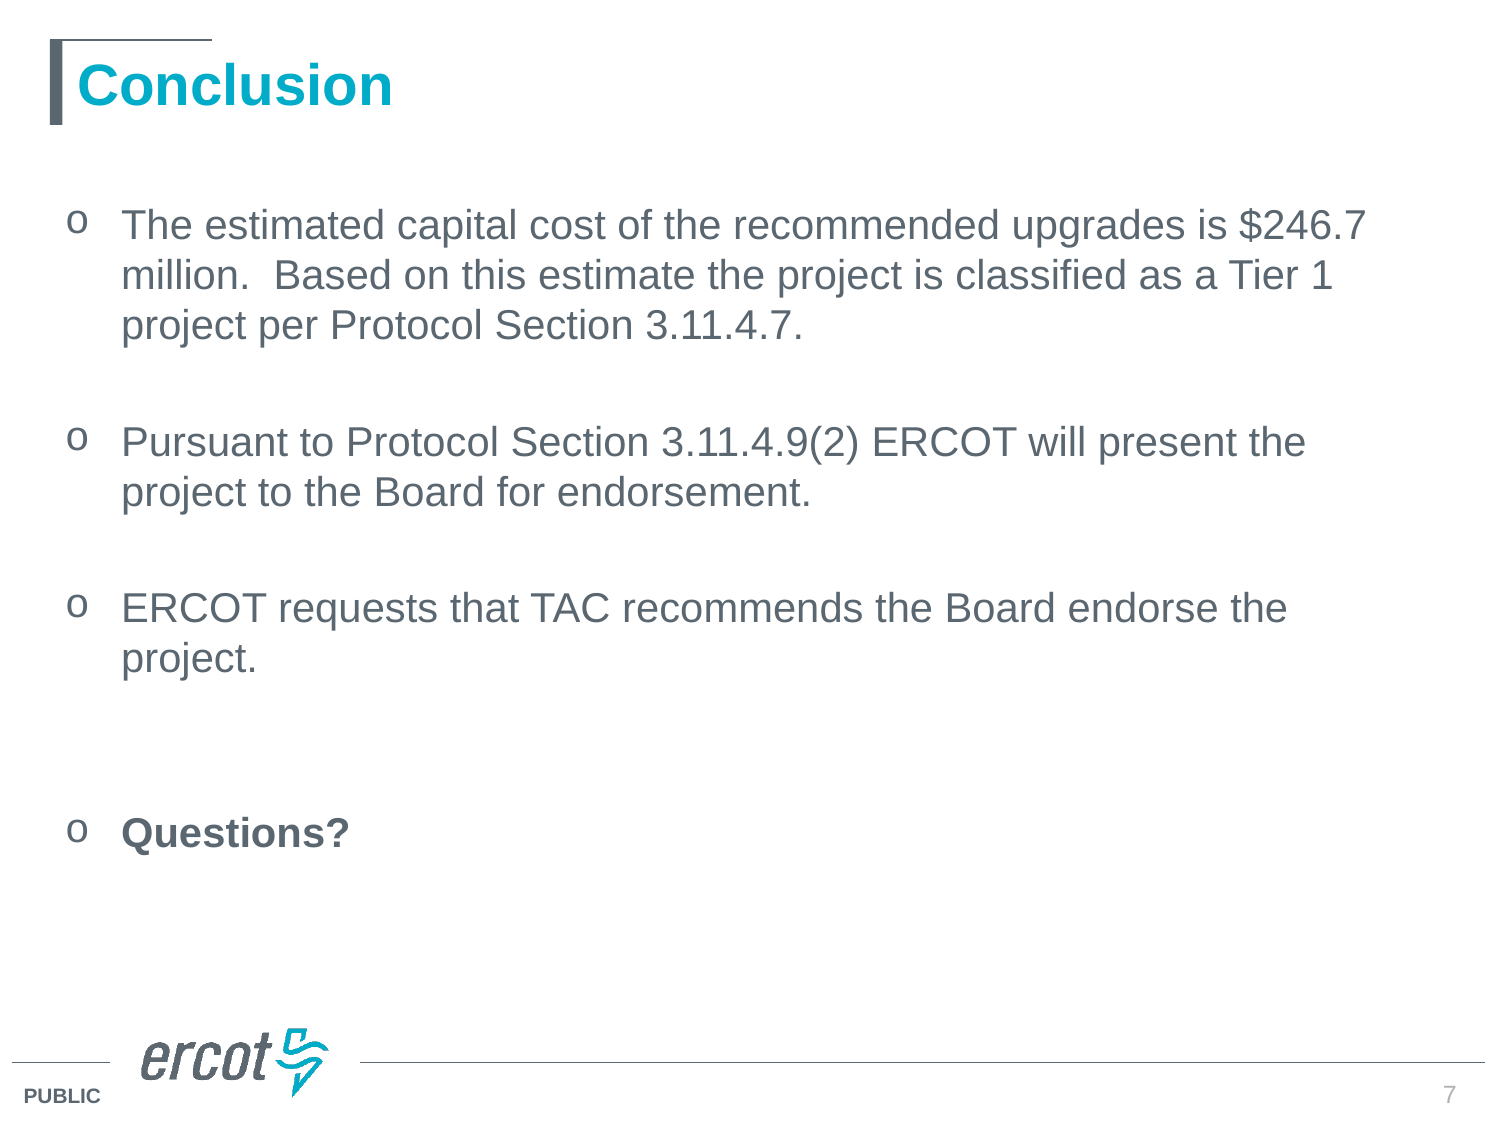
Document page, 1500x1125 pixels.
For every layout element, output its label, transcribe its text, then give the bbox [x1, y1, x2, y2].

list The estimated capital cost of the recommended upgrades is $246.7 million. Based on this estimate the project is classified as a Tier 1 project per Protocol Section 3.11.4.7. Pursuant to Protocol Section 3.11.4.9(2) ERCOT will present the project to the Board for endorsement. ERCOT requests that TAC recommends the Board endorse the project. Questions? [50, 131, 1450, 928]
picture [137, 1024, 332, 1100]
slide_number 7 [1412, 1076, 1488, 1112]
title Conclusion [62, 39, 1450, 131]
